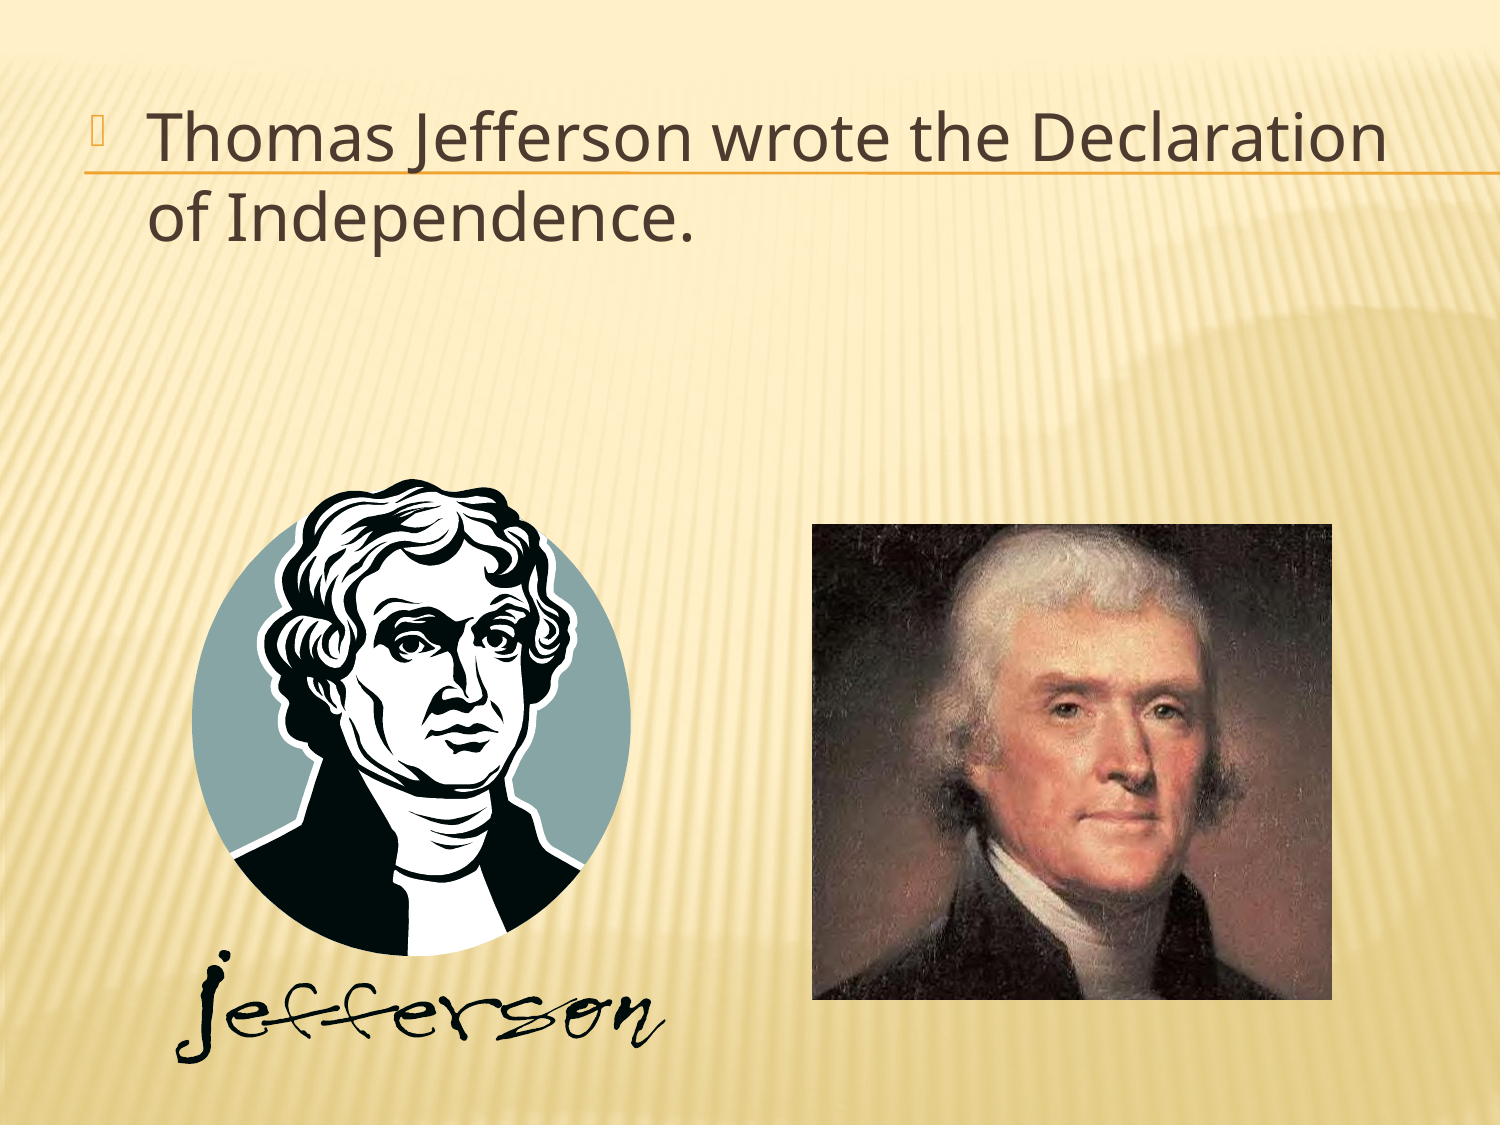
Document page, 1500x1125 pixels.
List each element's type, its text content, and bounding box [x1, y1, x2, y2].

list Thomas Jefferson wrote the Declaration of Independence. [75, 87, 1425, 838]
picture [812, 524, 1333, 1001]
picture [174, 474, 667, 1066]
